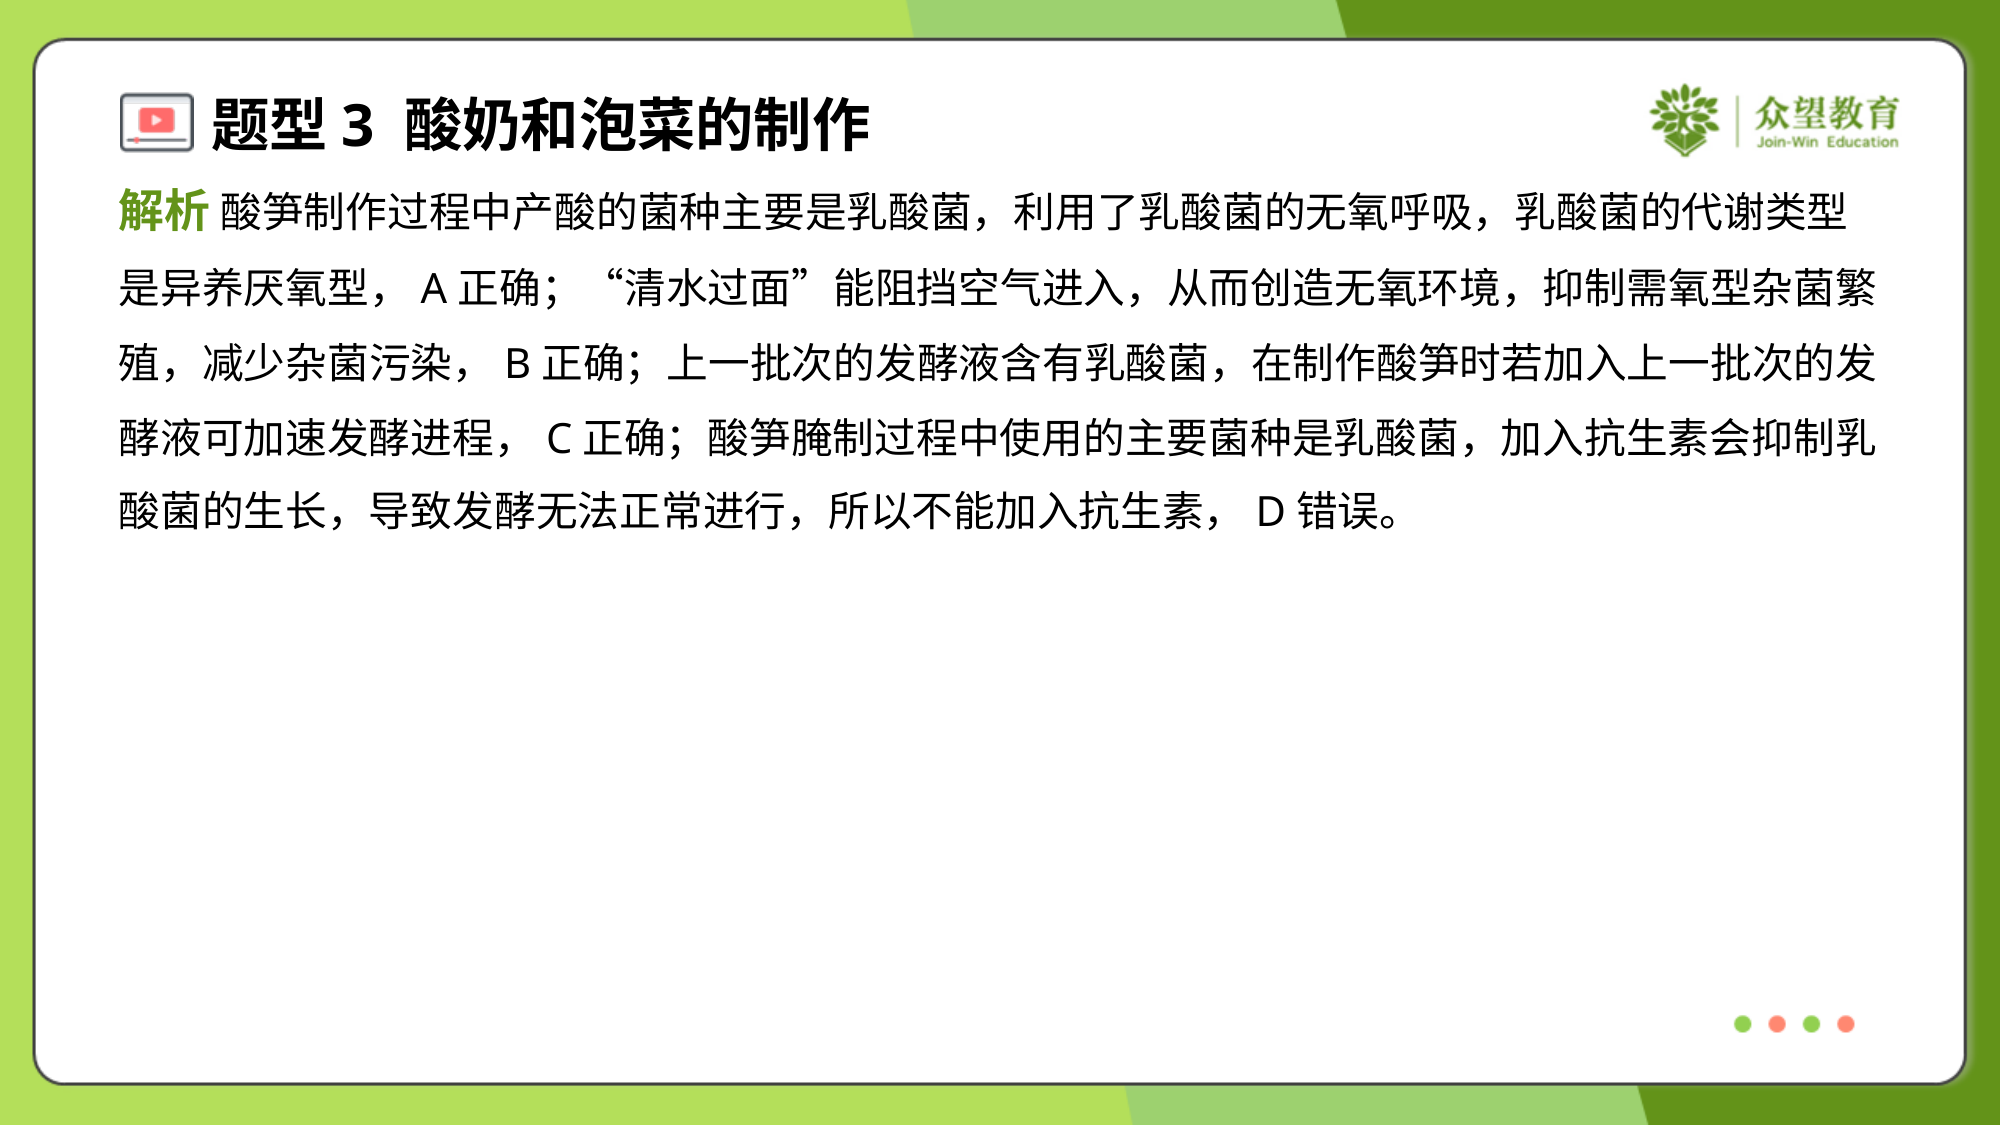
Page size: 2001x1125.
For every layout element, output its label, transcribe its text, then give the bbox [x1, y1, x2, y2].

picture [0, 0, 2000, 1125]
text_box 解析 酸笋制作过程中产酸的菌种主要是乳酸菌，利用了乳酸菌的无氧呼吸，乳酸菌的代谢类型 是异养厌氧型，A正确；“清水过面”能阻挡空气进入，从而创造无氧环境，抑制需氧型杂菌繁 殖，减少杂菌污染，B正确；上一批次的发酵液含有乳酸菌，在制作酸笋时若加入上一批次的发 酵液可加速发酵进程，C正确；酸笋腌制过程中使用的主要菌种是乳酸菌，加入抗生素会抑制乳 酸菌的生长，导致发酵无法正常进行，所以不能加入抗生素，D错误。 [118, 159, 1883, 527]
